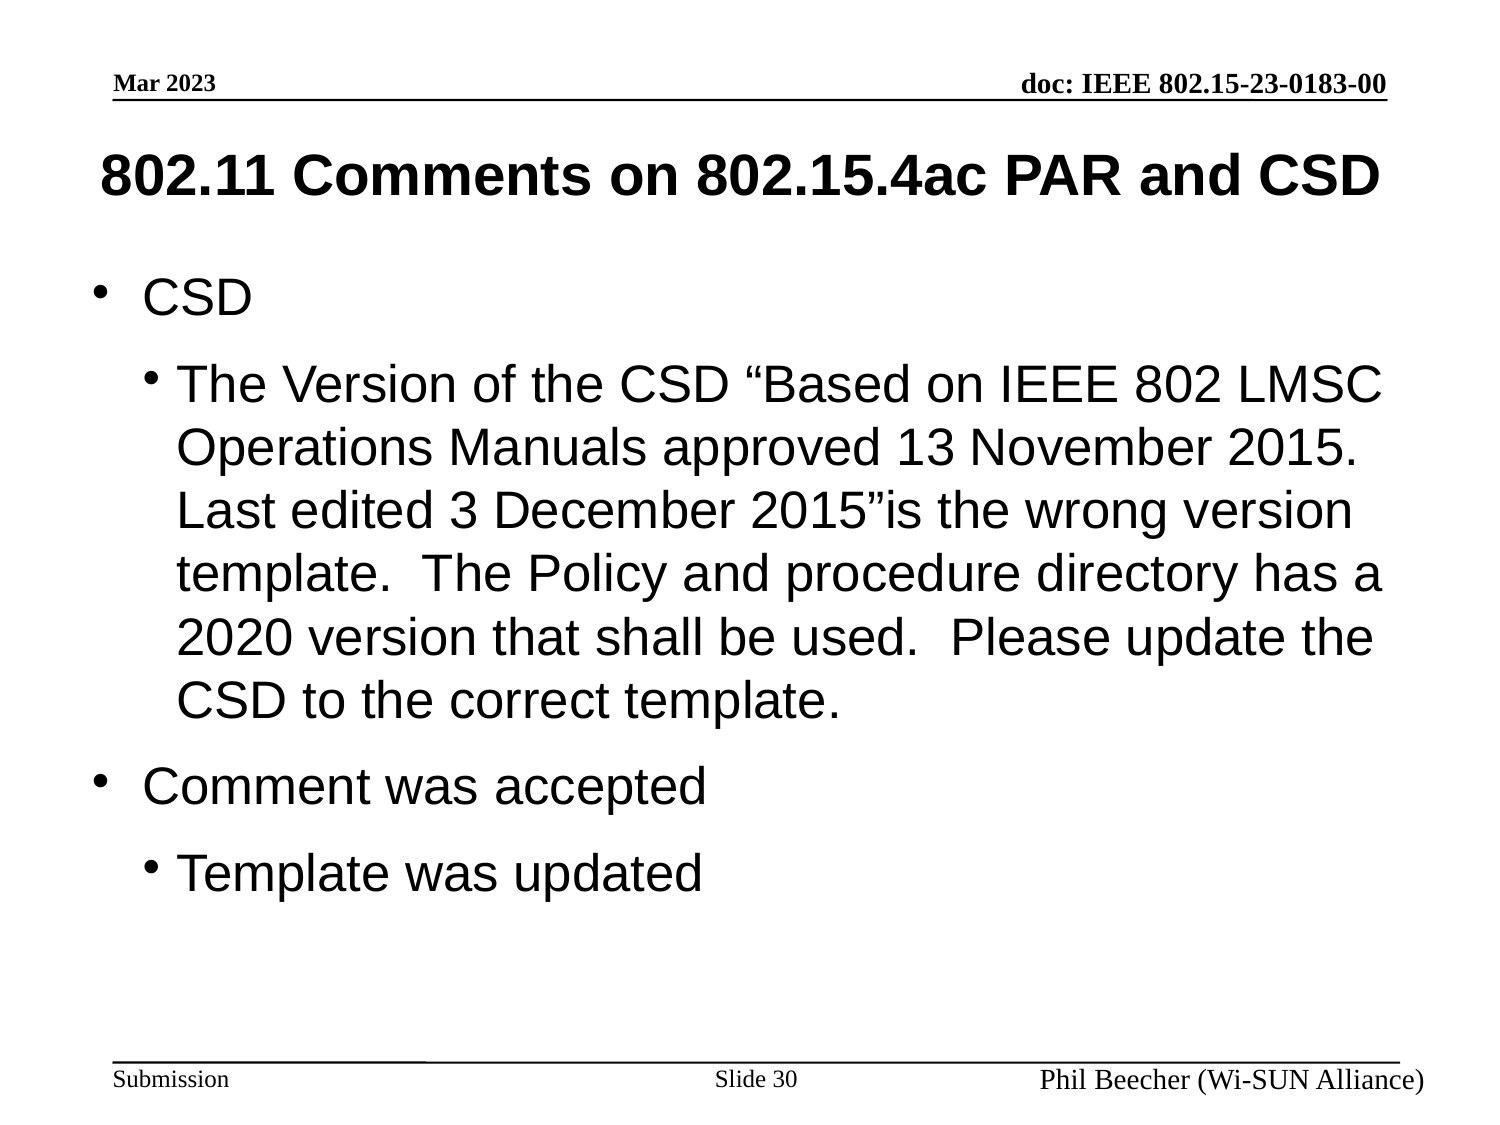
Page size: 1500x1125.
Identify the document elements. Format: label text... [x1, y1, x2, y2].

text_box CSD The Version of the CSD “Based on IEEE 802 LMSC Operations Manuals approved 13 November 2015. Last edited 3 December 2015”is the wrong version template. The Policy and procedure directory has a 2020 version that shall be used. Please update the CSD to the correct template. Comment was accepted Template was updated [74, 263, 1425, 916]
text_box 802.11 Comments on 802.15.4ac PAR and CSD [74, 112, 1425, 233]
text_box Slide 30 [675, 1062, 838, 1093]
